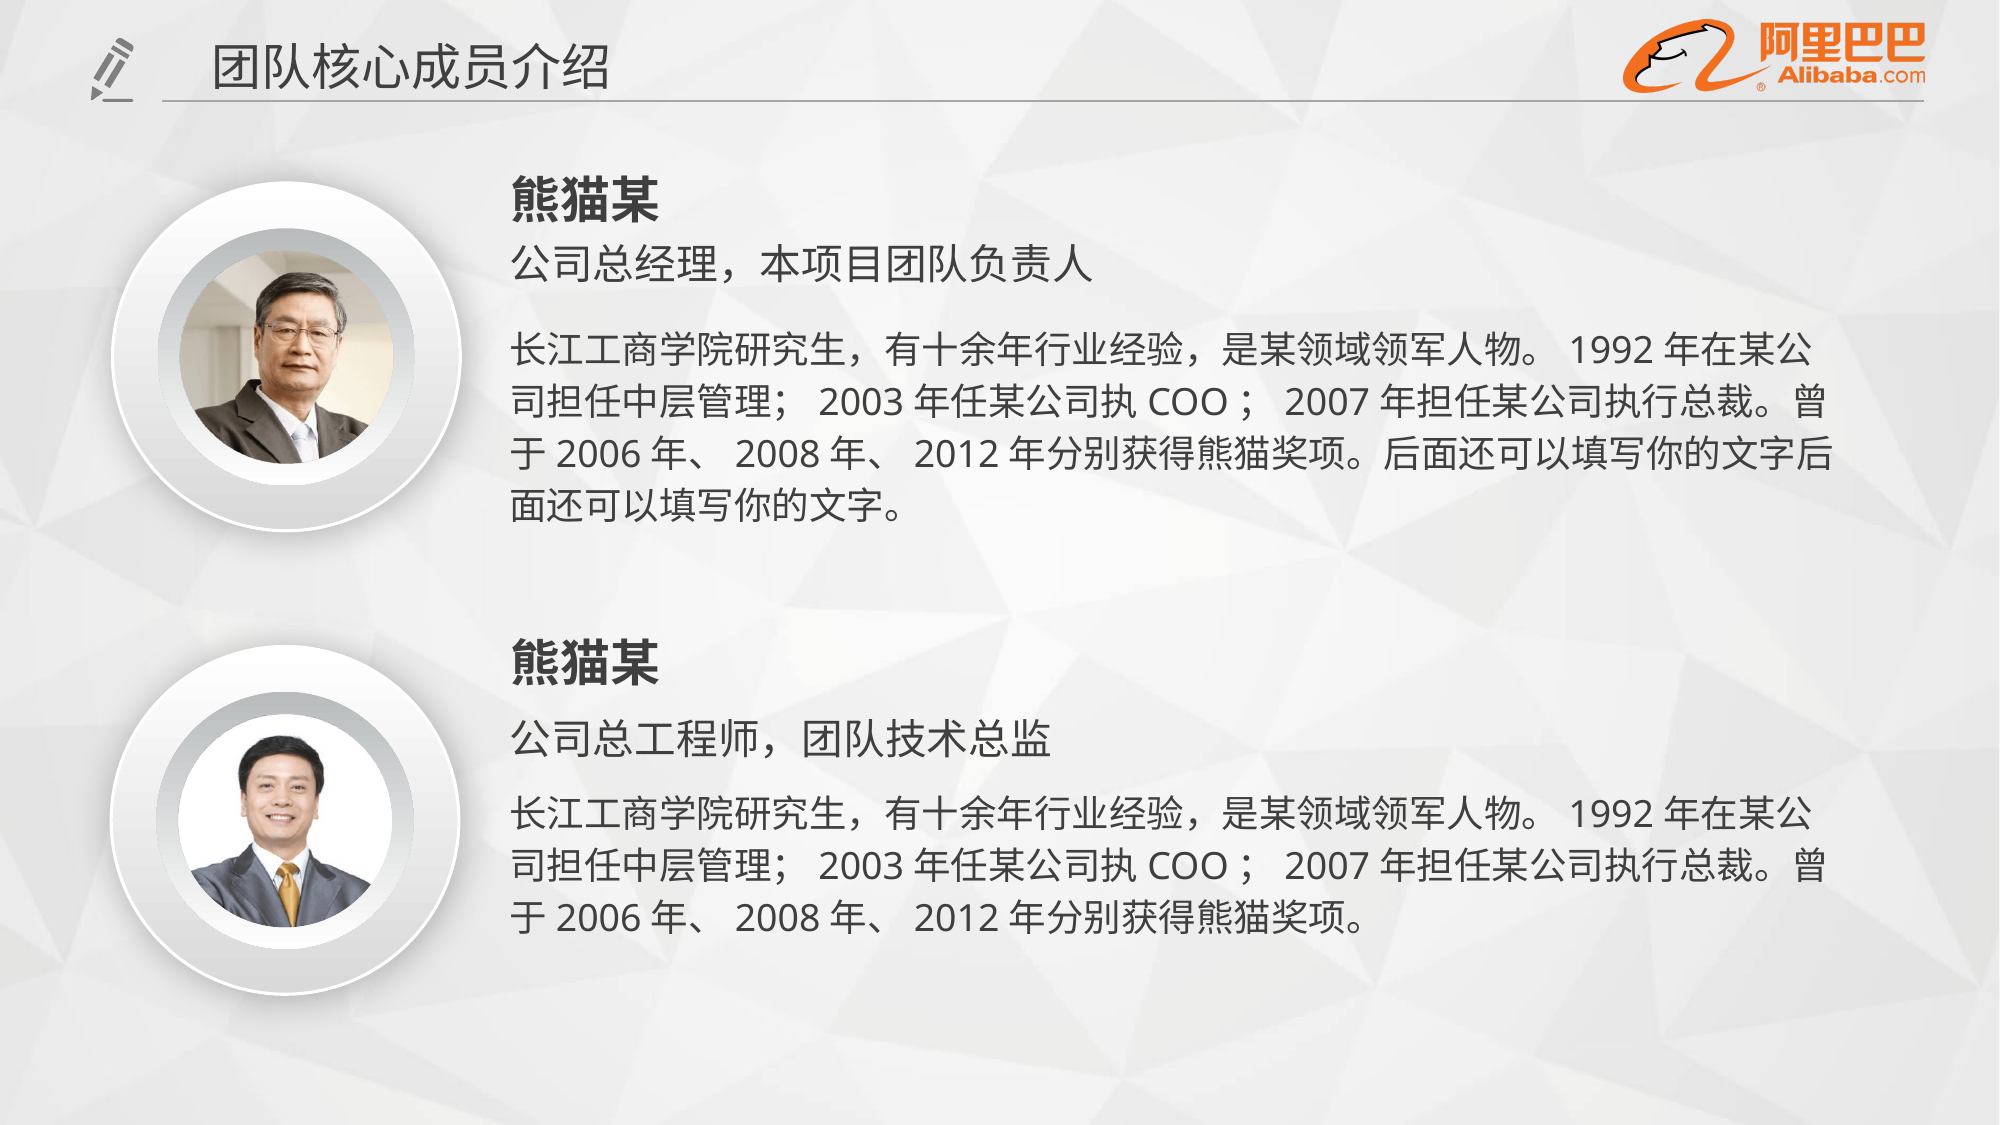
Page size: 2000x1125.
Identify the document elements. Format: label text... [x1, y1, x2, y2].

text_box [93, 52, 115, 82]
text_box 长江工商学院研究生，有十余年行业经验，是某领域领军人物。1992年在某公司担任中层管理；2003年任某公司执COO；2007年担任某公司执行总裁。曾于2006年、2008年、2012年分别获得熊猫奖项。 [494, 775, 1863, 947]
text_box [110, 646, 460, 995]
text_box 公司总工程师，团队技术总监 [494, 705, 1674, 770]
picture [0, 0, 2000, 1125]
text_box 公司总经理，本项目团队负责人 [494, 230, 1674, 295]
text_box [110, 45, 130, 59]
text_box [115, 37, 134, 52]
text_box 团队核心成员介绍 [196, 28, 627, 100]
text_box 熊猫某 [495, 624, 749, 699]
text_box 长江工商学院研究生，有十余年行业经验，是某领域领军人物。1992年在某公司担任中层管理；2003年任某公司执COO；2007年担任某公司执行总裁。曾于2006年、2008年、2012年分别获得熊猫奖项。后面还可以填写你的文字后面还可以填写你的文字。 [494, 311, 1863, 535]
text_box [104, 59, 126, 89]
text_box [102, 98, 134, 102]
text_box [112, 182, 461, 531]
text_box 熊猫某 [495, 160, 749, 236]
text_box [90, 86, 104, 101]
